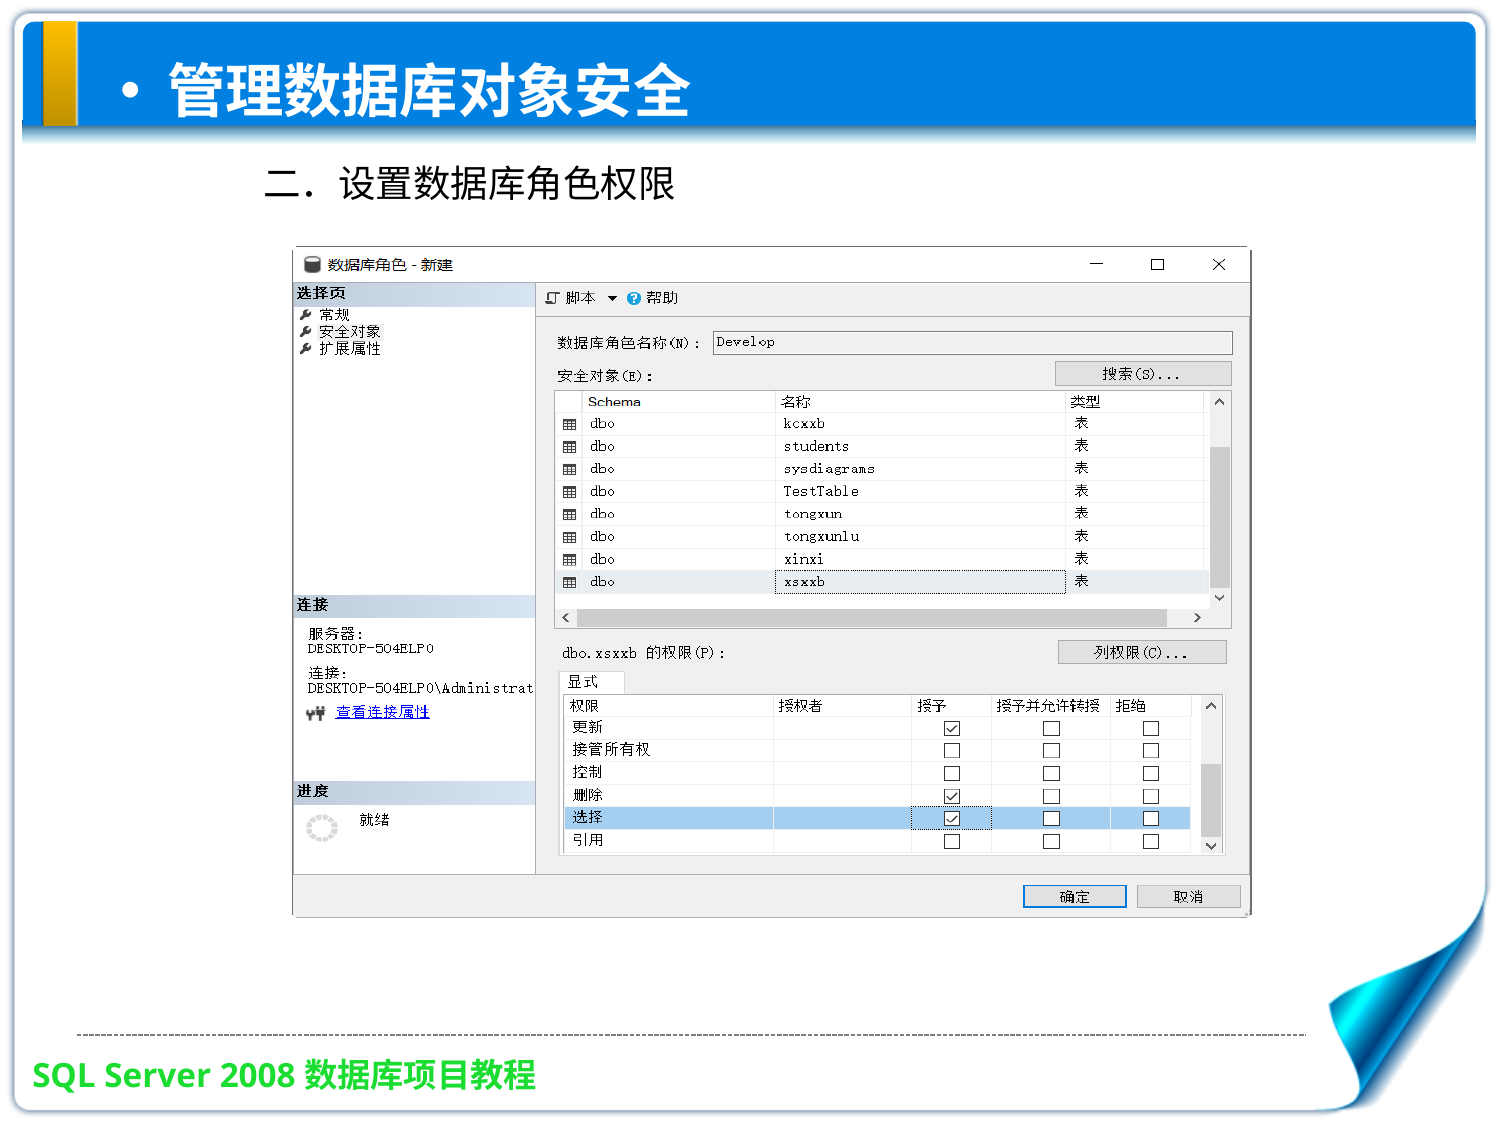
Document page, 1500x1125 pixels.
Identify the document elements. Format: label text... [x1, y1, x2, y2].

text_box 管理数据库对象安全 [105, 46, 821, 132]
text_box 二．设置数据库角色权限 [248, 152, 691, 213]
picture [0, 0, 1500, 1125]
